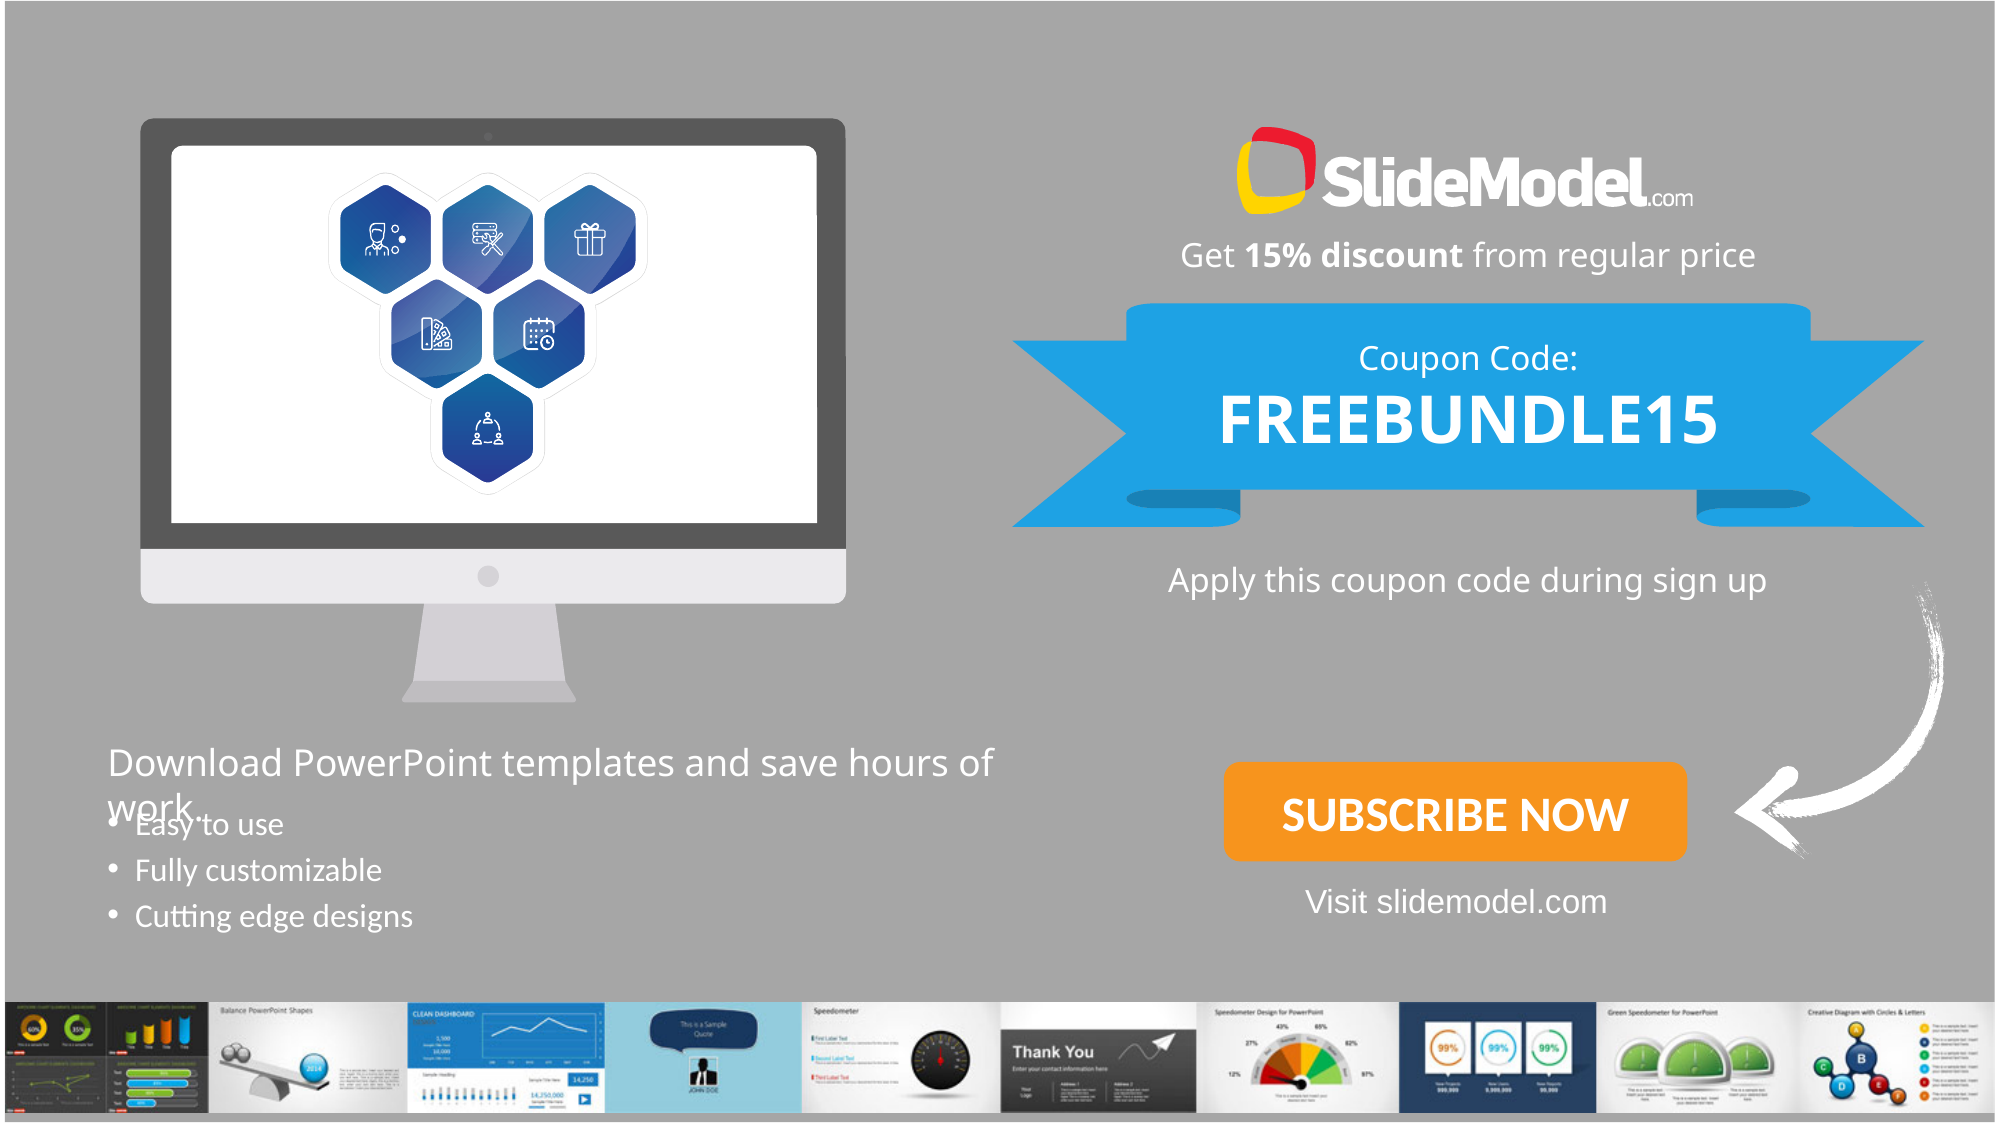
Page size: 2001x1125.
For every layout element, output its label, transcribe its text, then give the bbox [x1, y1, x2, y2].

text_box Apply this coupon code during sign up [1129, 551, 1808, 607]
text_box [4, 0, 1996, 1123]
text_box SUBSCRIBE NOW [1222, 760, 1689, 863]
text_box [1733, 594, 1945, 860]
picture [1236, 127, 1693, 214]
picture [5, 1002, 1995, 1113]
text_box Coupon Code: FREEBUNDLE15 [1172, 329, 1765, 464]
text_box [1012, 303, 1925, 527]
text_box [329, 174, 647, 494]
text_box Get 15% discount from regular price [1058, 226, 1879, 282]
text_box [140, 118, 847, 703]
text_box Download PowerPoint templates and save hours of work. [92, 732, 1059, 836]
text_box Easy to use Fully customizable Cutting edge designs [92, 836, 864, 942]
text_box Visit slidemodel.com [1248, 874, 1666, 926]
